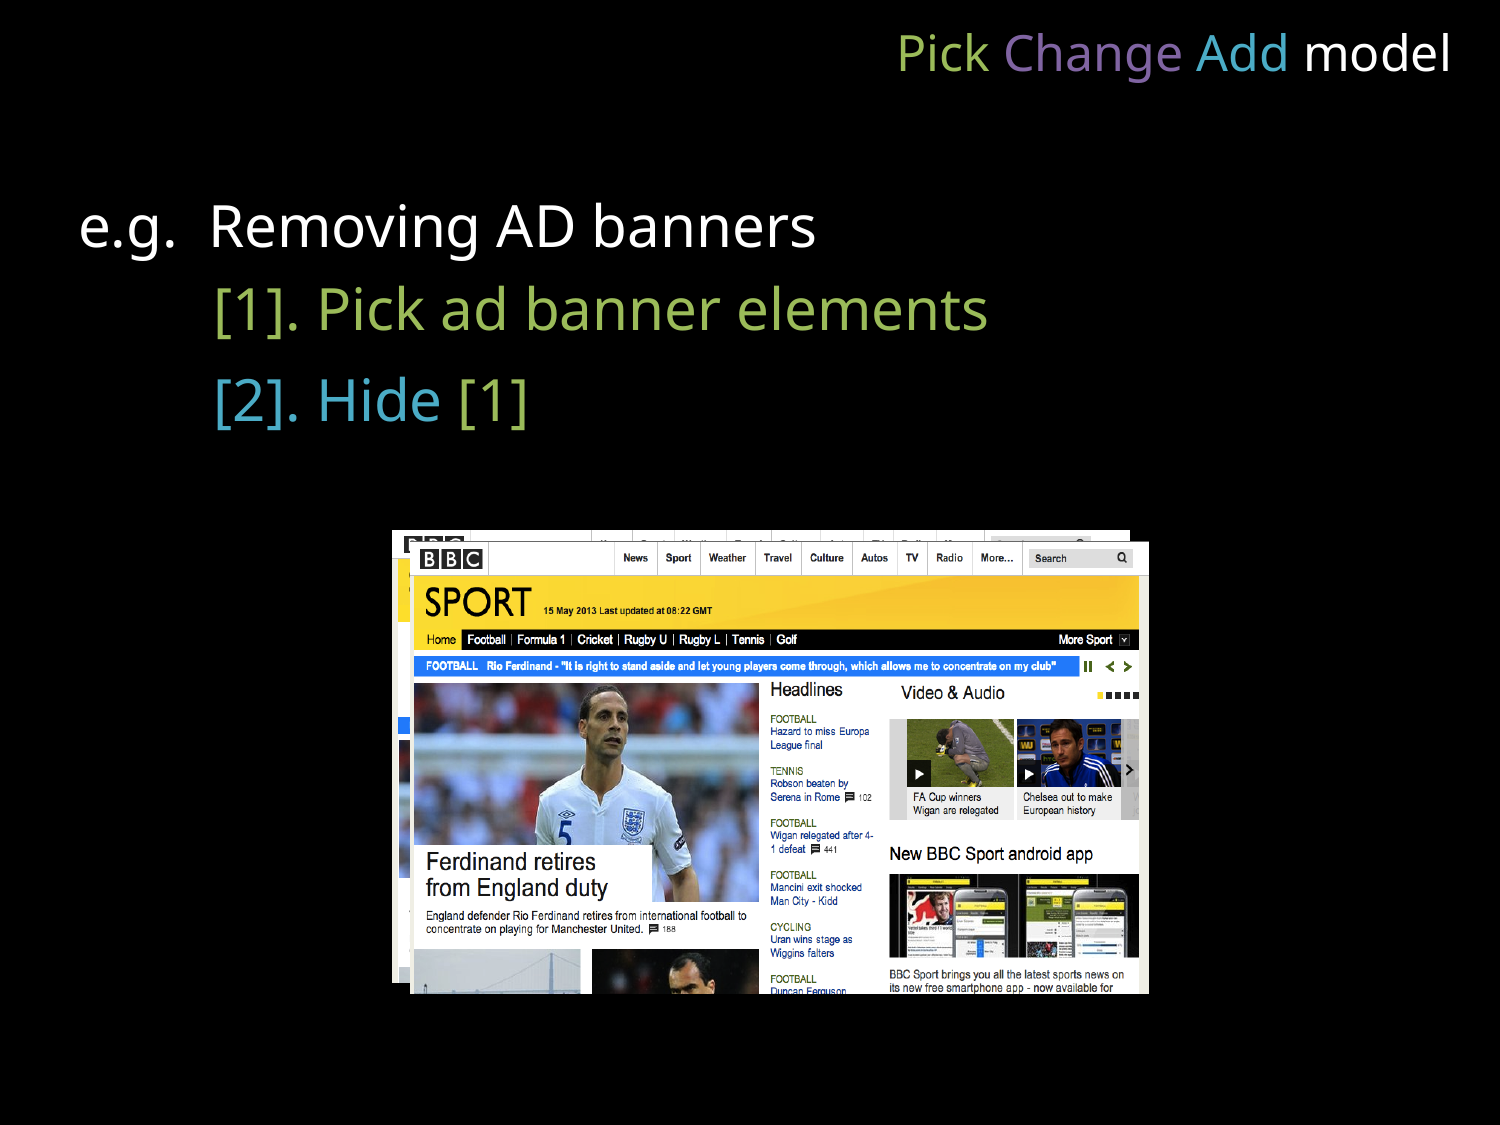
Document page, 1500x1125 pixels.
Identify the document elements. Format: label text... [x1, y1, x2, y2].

picture [391, 529, 1149, 995]
text_box e.g. Removing AD banners [63, 181, 1188, 267]
text_box Pick Change Add model [122, 14, 1467, 89]
text_box [1]. Pick ad banner elements [2]. Hide [1] [198, 243, 1267, 441]
